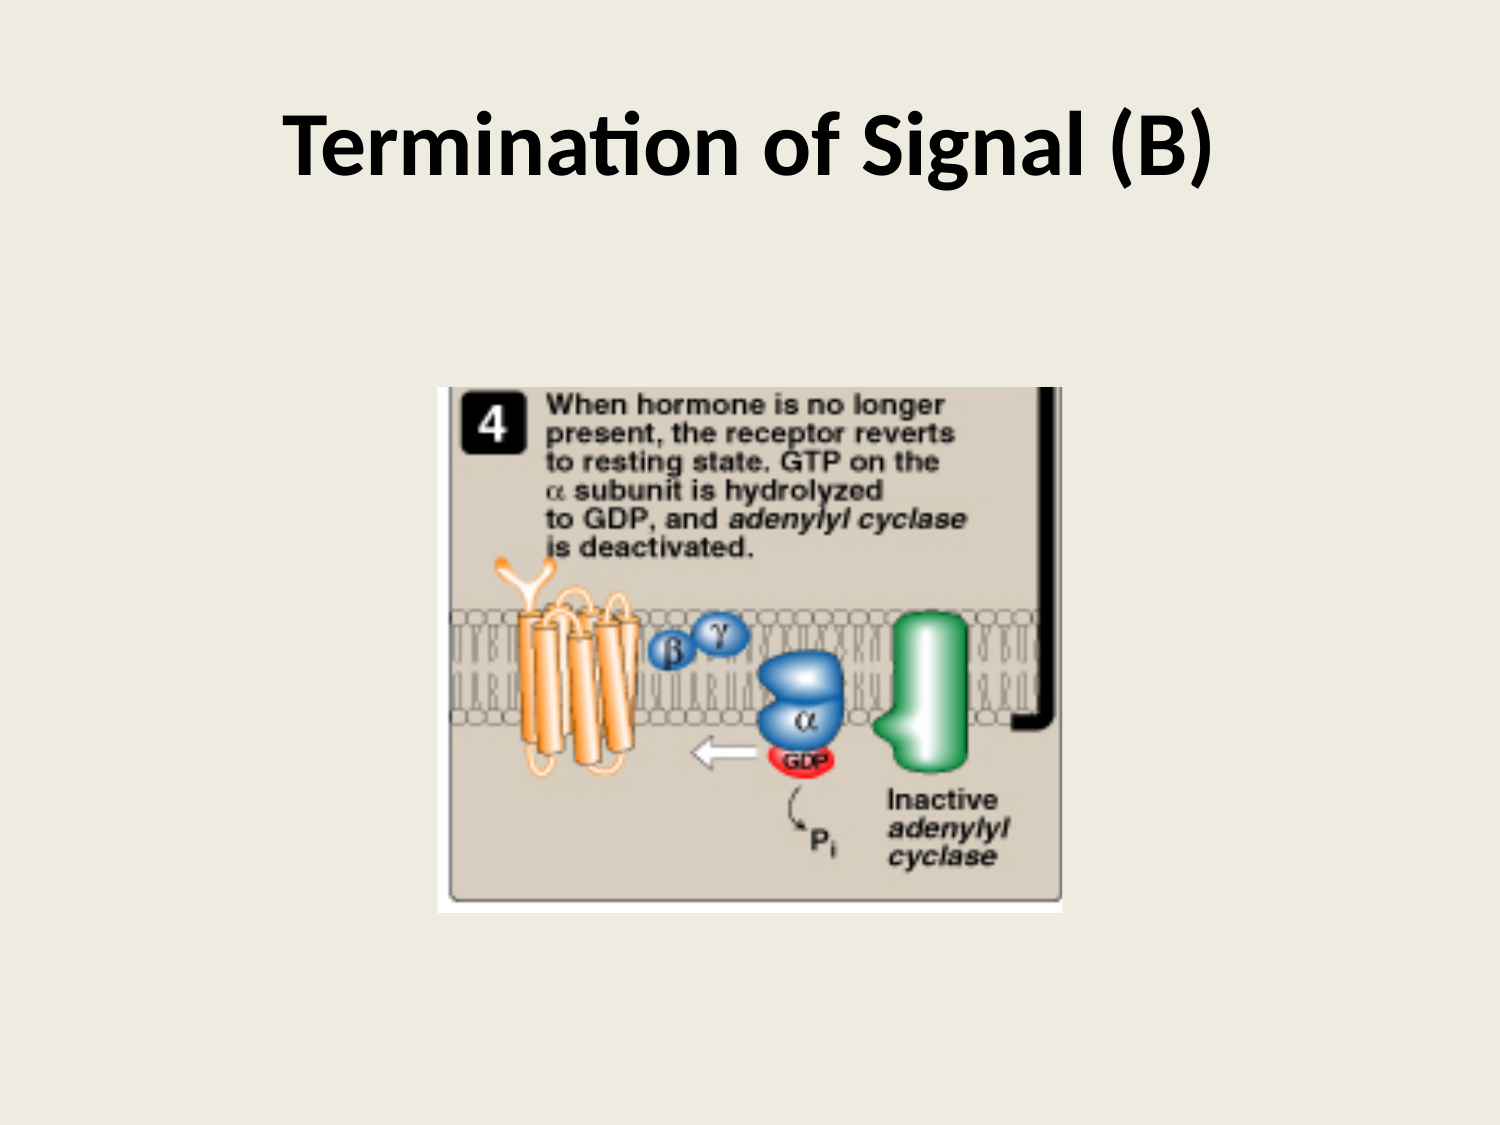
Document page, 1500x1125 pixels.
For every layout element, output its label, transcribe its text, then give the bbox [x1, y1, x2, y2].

title Termination of Signal (B) [74, 44, 1426, 233]
picture [437, 387, 1063, 913]
